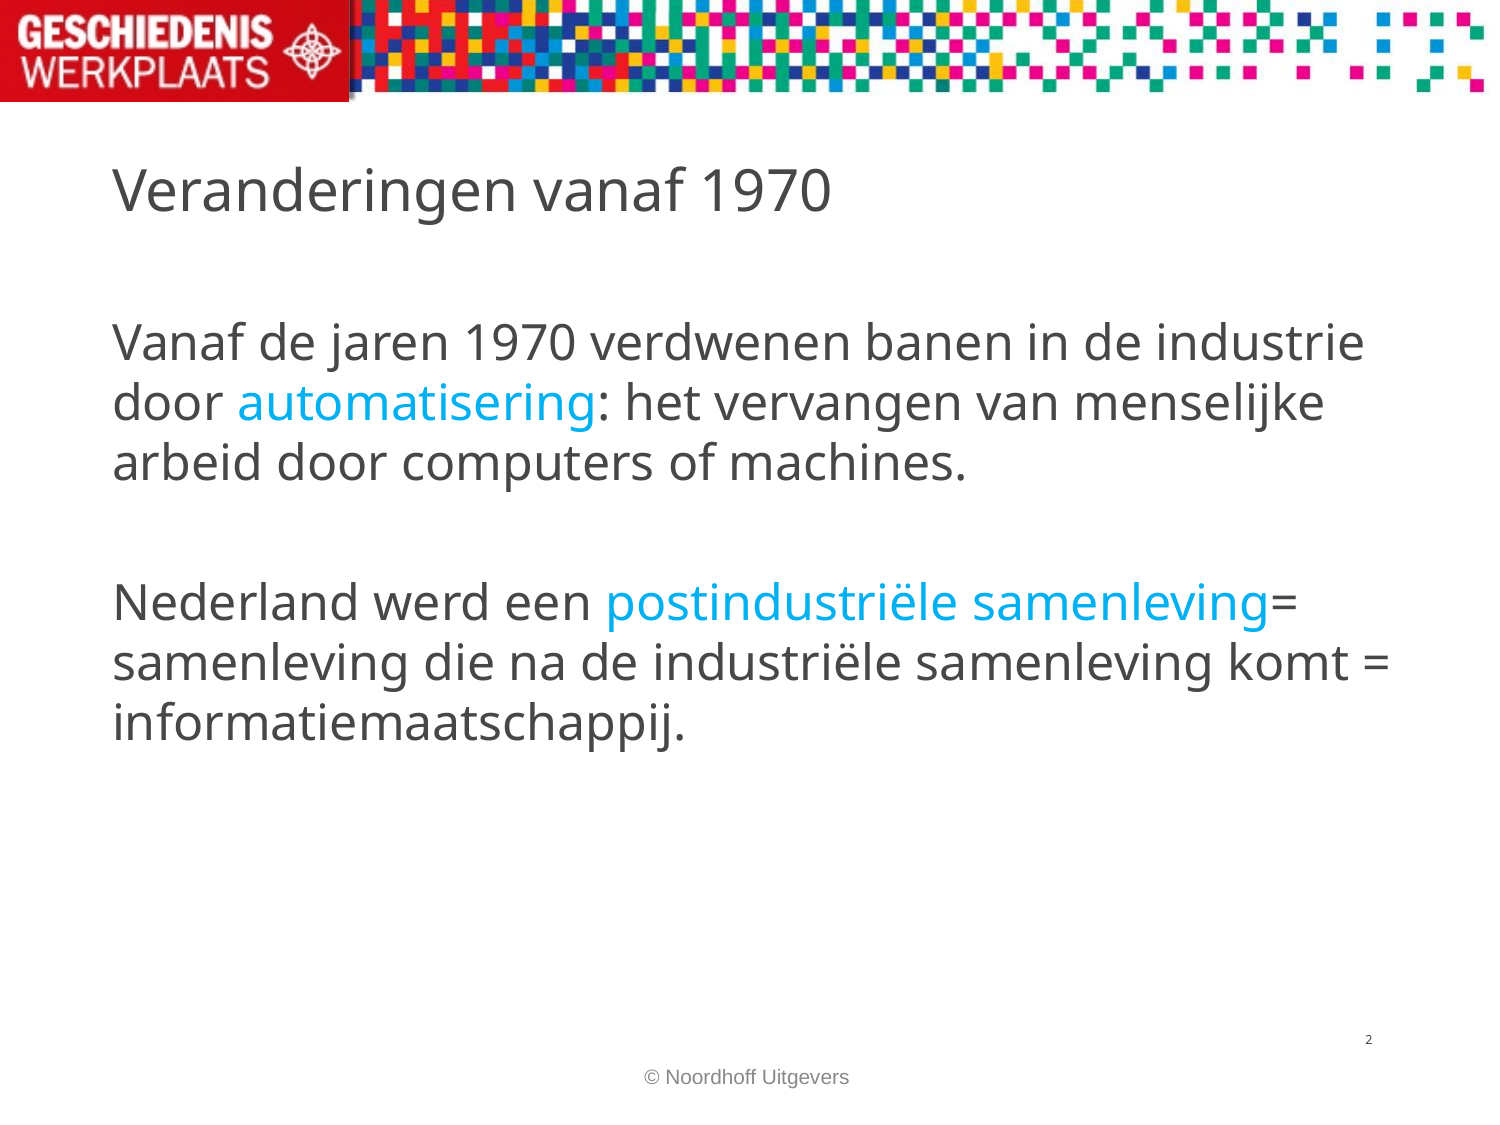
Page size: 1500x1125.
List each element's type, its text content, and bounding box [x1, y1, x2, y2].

list Vanaf de jaren 1970 verdwenen banen in de industrie door automatisering: het vervangen van menselijke arbeid door computers of machines. Nederland werd een postindustriële samenleving= samenleving die na de industriële samenleving komt = informatiemaatschappij. [112, 302, 1409, 1024]
picture [0, 0, 1500, 1125]
slide_number 2 [1325, 1025, 1388, 1063]
title Veranderingen vanaf 1970 [112, 145, 1401, 256]
text_box © Noordhoff Uitgevers [512, 1045, 988, 1106]
